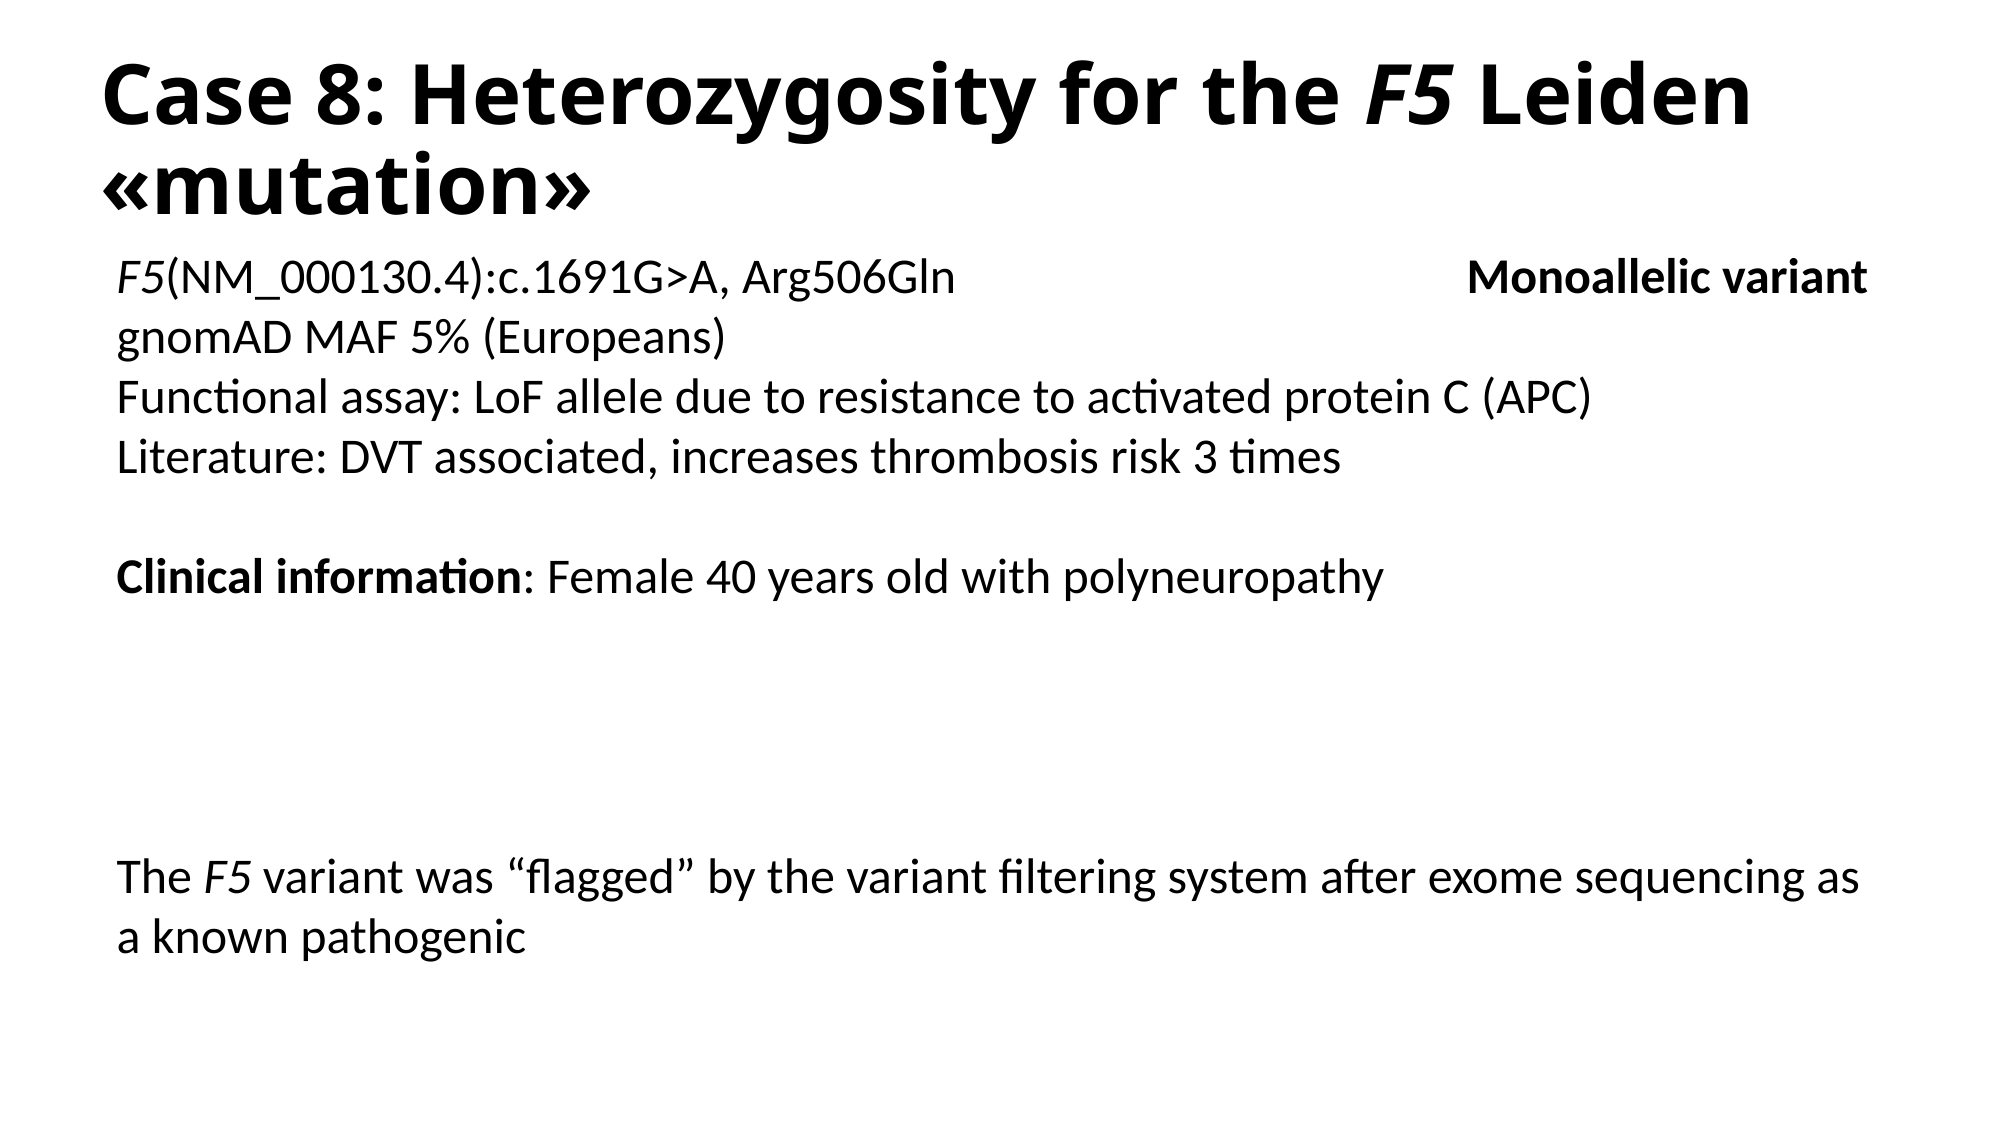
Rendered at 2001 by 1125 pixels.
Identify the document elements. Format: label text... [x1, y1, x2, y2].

text_box F5(NM_000130.4):c.1691G>A, Arg506Gln Monoallelic variant gnomAD MAF 5% (Europeans) Functional assay: LoF allele due to resistance to activated protein C (APC) Literature: DVT associated, increases thrombosis risk 3 times Clinical information: Female 40 years old with polyneuropathy The F5 variant was “flagged” by the variant filtering system after exome sequencing as a known pathogenic [101, 236, 1898, 1032]
title Case 8: Heterozygosity for the F5 Leiden «mutation» [85, 33, 1916, 252]
